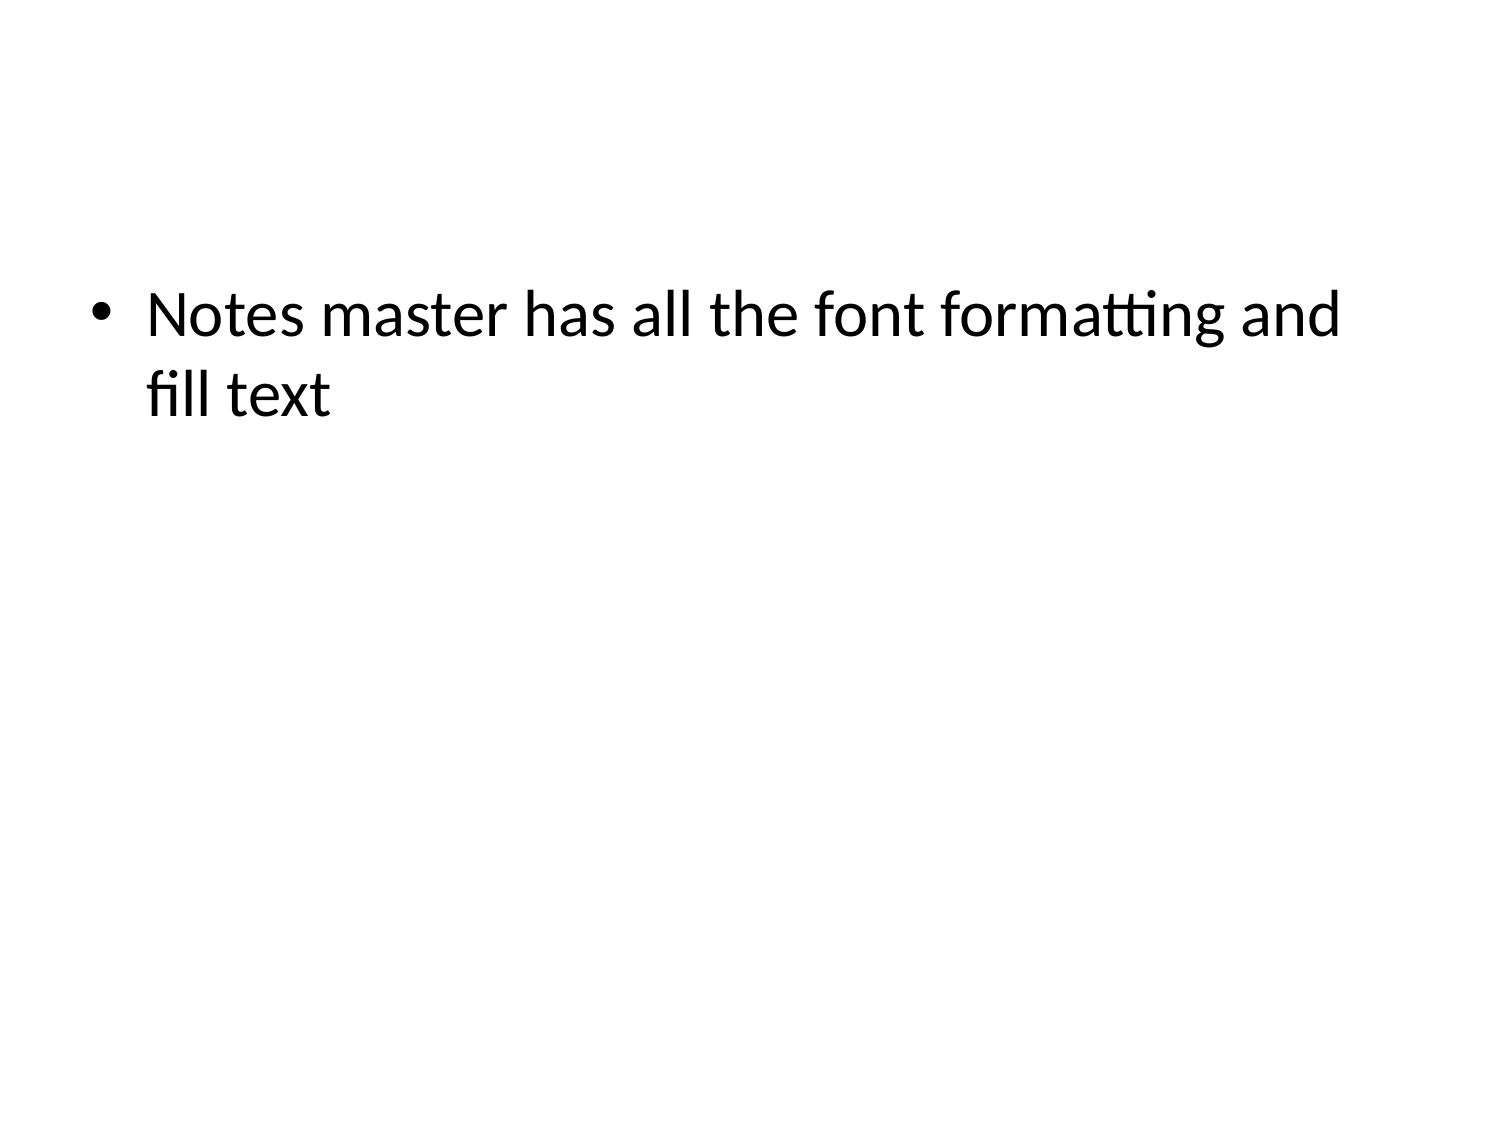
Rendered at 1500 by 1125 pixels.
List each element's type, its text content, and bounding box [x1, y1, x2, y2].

list Notes master has all the font formatting and fill text [75, 262, 1425, 1005]
